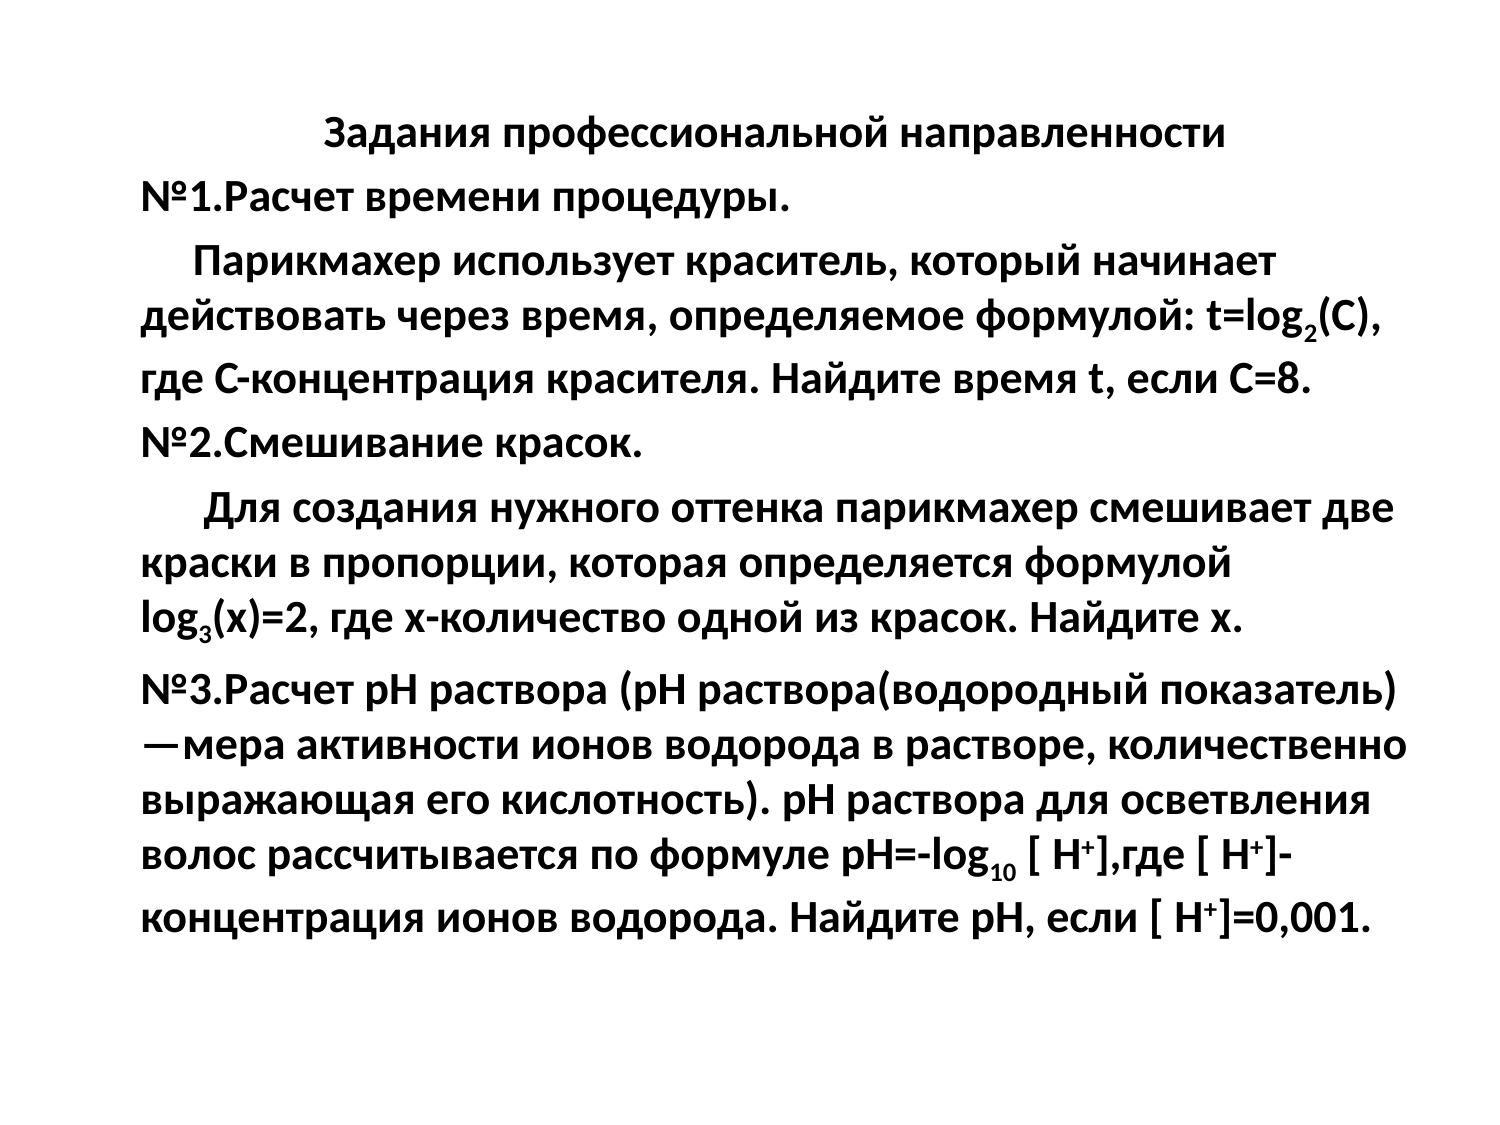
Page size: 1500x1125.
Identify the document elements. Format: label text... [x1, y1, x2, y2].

list Задания профессиональной направленности №1.Расчет времени процедуры. Парикмахер использует краситель, который начинает действовать через время, определяемое формулой: t=log2(C), где С-концентрация красителя. Найдите время t, если С=8. №2.Смешивание красок. Для создания нужного оттенка парикмахер смешивает две краски в пропорции, которая определяется формулой log3(х)=2, где х-количество одной из красок. Найдите х. №3.Расчет рН раствора (pH раствора(водородный показатель) —мера активности ионов водорода в растворе, количественно выражающая его кислотность). рН раствора для осветвления волос рассчитывается по формуле рН=-log10 [ Н+],где [ Н+]-концентрация ионов водорода. Найдите рН, если [ Н+]=0,001. [70, 93, 1425, 1005]
